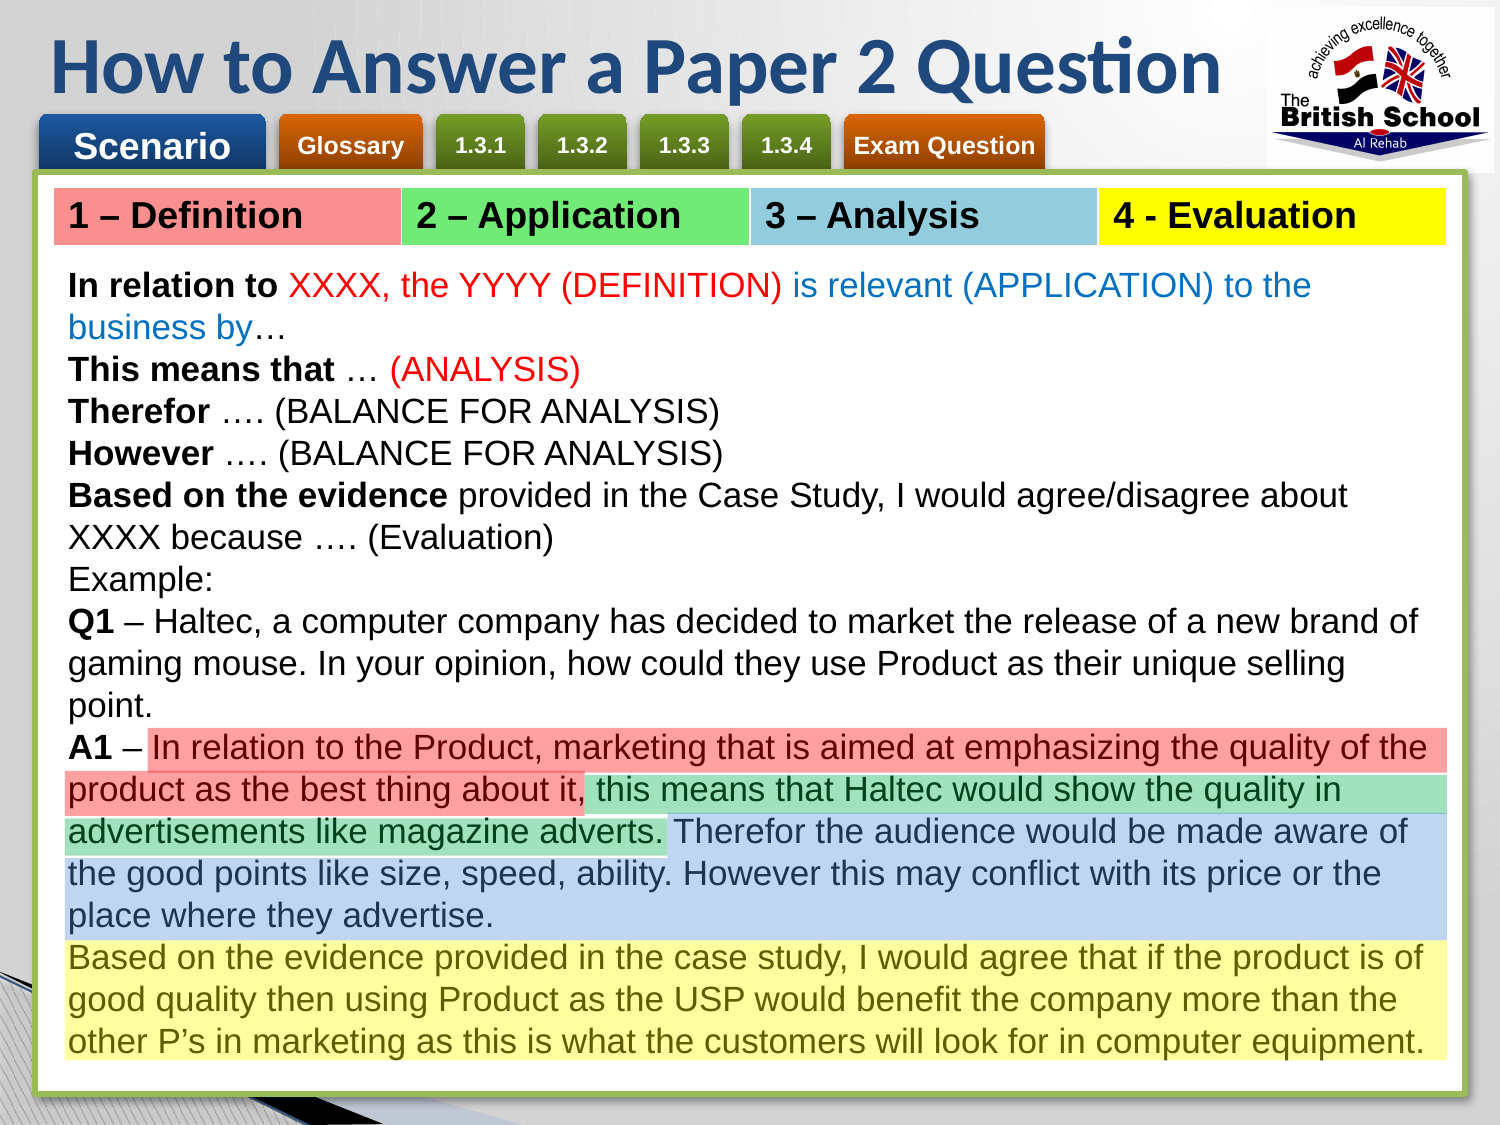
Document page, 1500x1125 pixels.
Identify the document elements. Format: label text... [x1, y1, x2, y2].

text_box [64, 770, 585, 816]
text_box [64, 858, 1447, 940]
title How to Answer a Paper 2 Question [35, 0, 1247, 122]
table_header 2 – Application [402, 188, 749, 245]
text_box [64, 940, 1447, 1061]
text_box e [551, 0, 603, 5]
text_box [64, 818, 667, 856]
picture [281, 1114, 303, 1125]
picture [1267, 7, 1495, 173]
text_box [667, 812, 1447, 858]
text_box In relation to XXXX, the YYYY (DEFINITION) is relevant (APPLICATION) to the business by… This means that … (ANALYSIS) Therefor …. (BALANCE FOR ANALYSIS) However …. (BALANCE FOR ANALYSIS) Based on the evidence provided in the Case Study, I would agree/disagree about XXXX because …. (Evaluation) Example: Q1 – Haltec, a computer company has decided to market the release of a new brand of gaming mouse. In your opinion, how could they use Product as their unique selling point. A1 – In relation to the Product, marketing that is aimed at emphasizing the quality of the product as the best thing about it, this means that Haltec would show the quality in advertisements like magazine adverts. Therefor the audience would be made aware of the good points like size, speed, ability. However this may conflict with its price or the place where they advertise. Based on the evidence provided in the case study, I would agree that if the product is of good quality then using Product as the USP would benefit the company more than the other P’s in marketing as this is what the customers will look for in computer equipment. [53, 255, 1447, 1068]
table_header 4 - Evaluation [1099, 188, 1446, 245]
table_header 1 – Definition [54, 188, 401, 245]
table_header 3 – Analysis [751, 188, 1097, 245]
text_box [147, 727, 1447, 773]
text_box [584, 775, 1447, 814]
